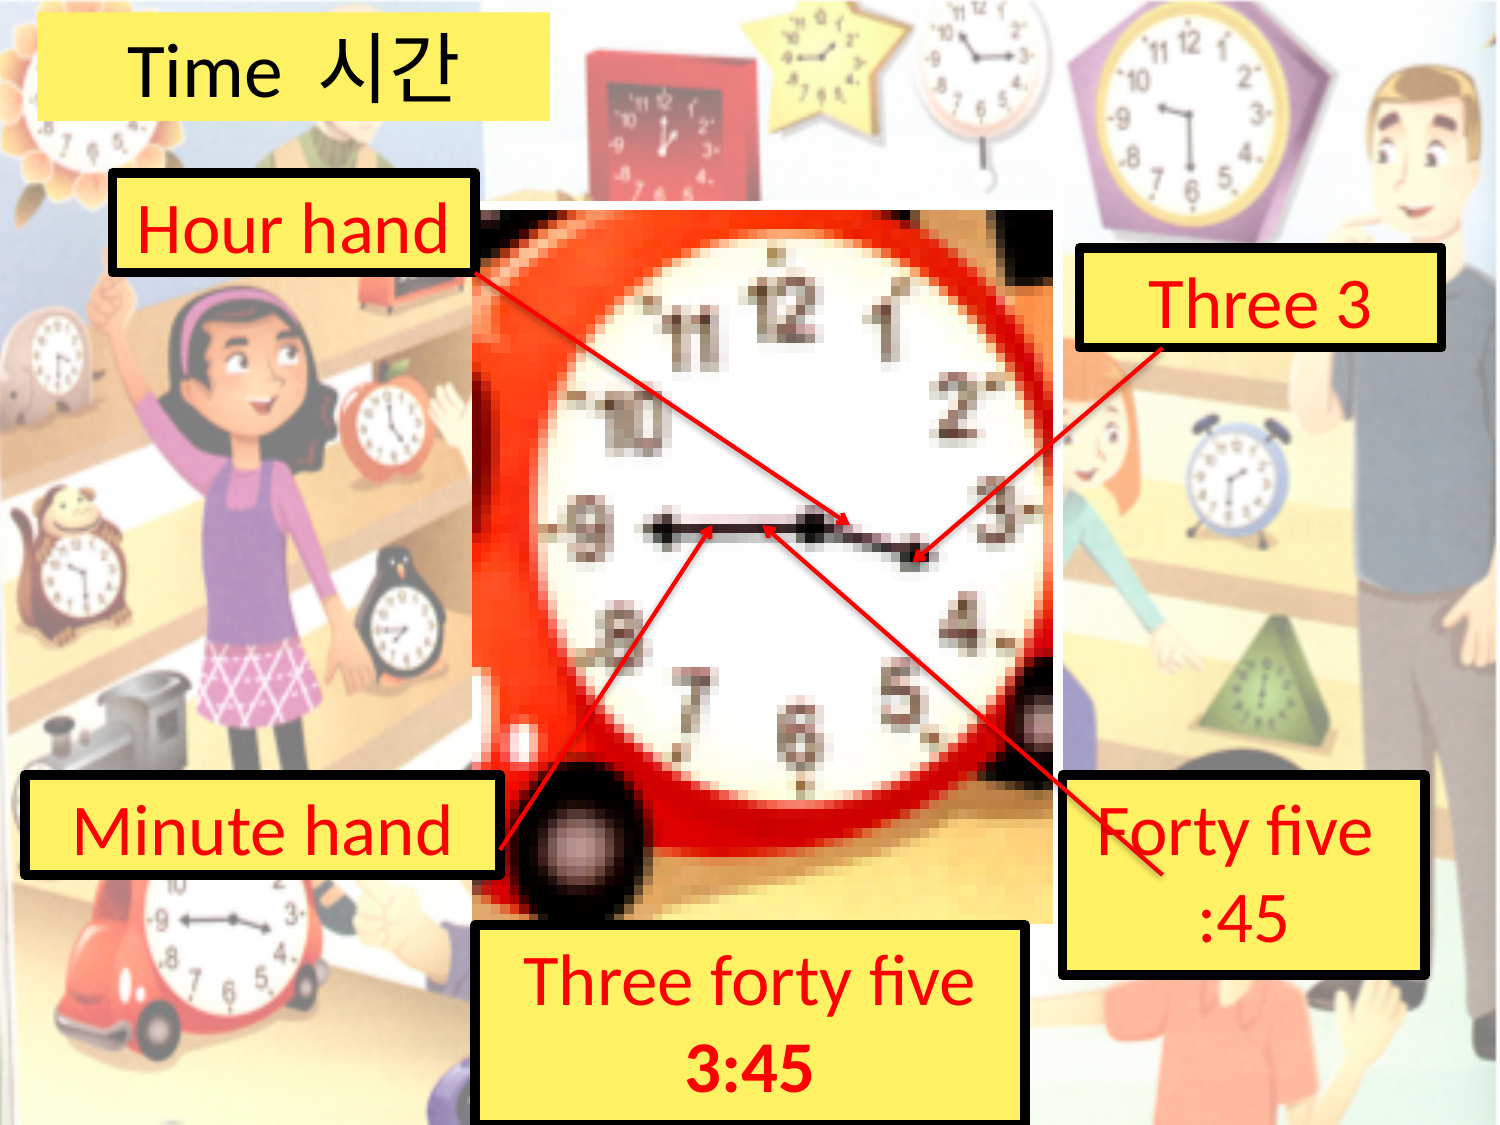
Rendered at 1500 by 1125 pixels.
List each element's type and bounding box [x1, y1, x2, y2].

picture [0, 0, 1500, 1125]
text_box [112, 172, 851, 526]
text_box [912, 247, 1443, 563]
text_box [762, 524, 1426, 976]
text_box [24, 524, 713, 876]
